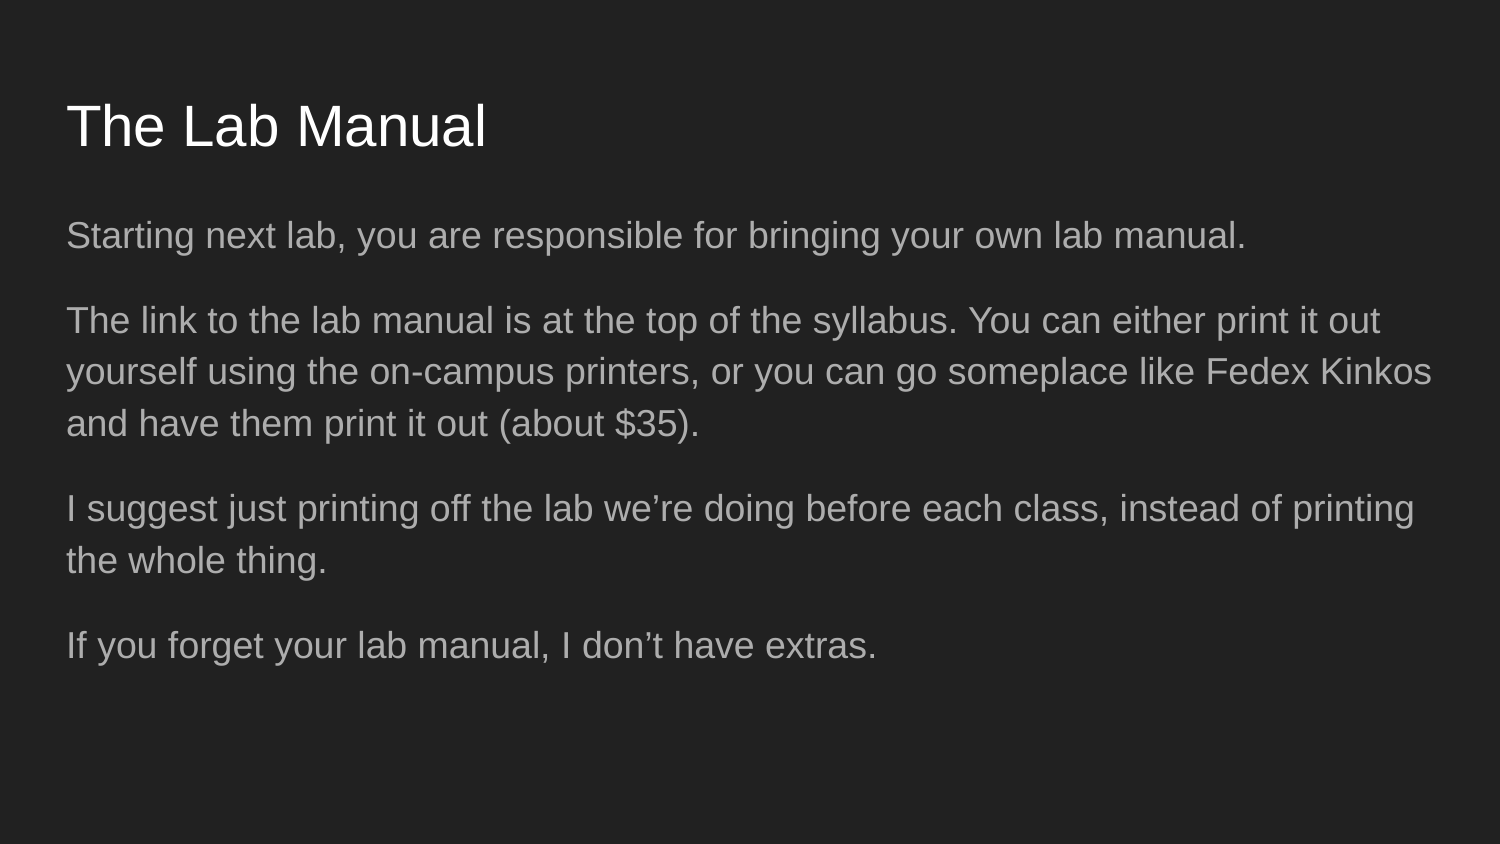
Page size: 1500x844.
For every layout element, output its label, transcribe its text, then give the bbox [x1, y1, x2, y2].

title The Lab Manual [51, 72, 1449, 167]
list Starting next lab, you are responsible for bringing your own lab manual. The link to the lab manual is at the top of the syllabus. You can either print it out yourself using the on-campus printers, or you can go someplace like Fedex Kinkos and have them print it out (about $35). I suggest just printing off the lab we’re doing before each class, instead of printing the whole thing. If you forget your lab manual, I don’t have extras. [51, 189, 1449, 750]
